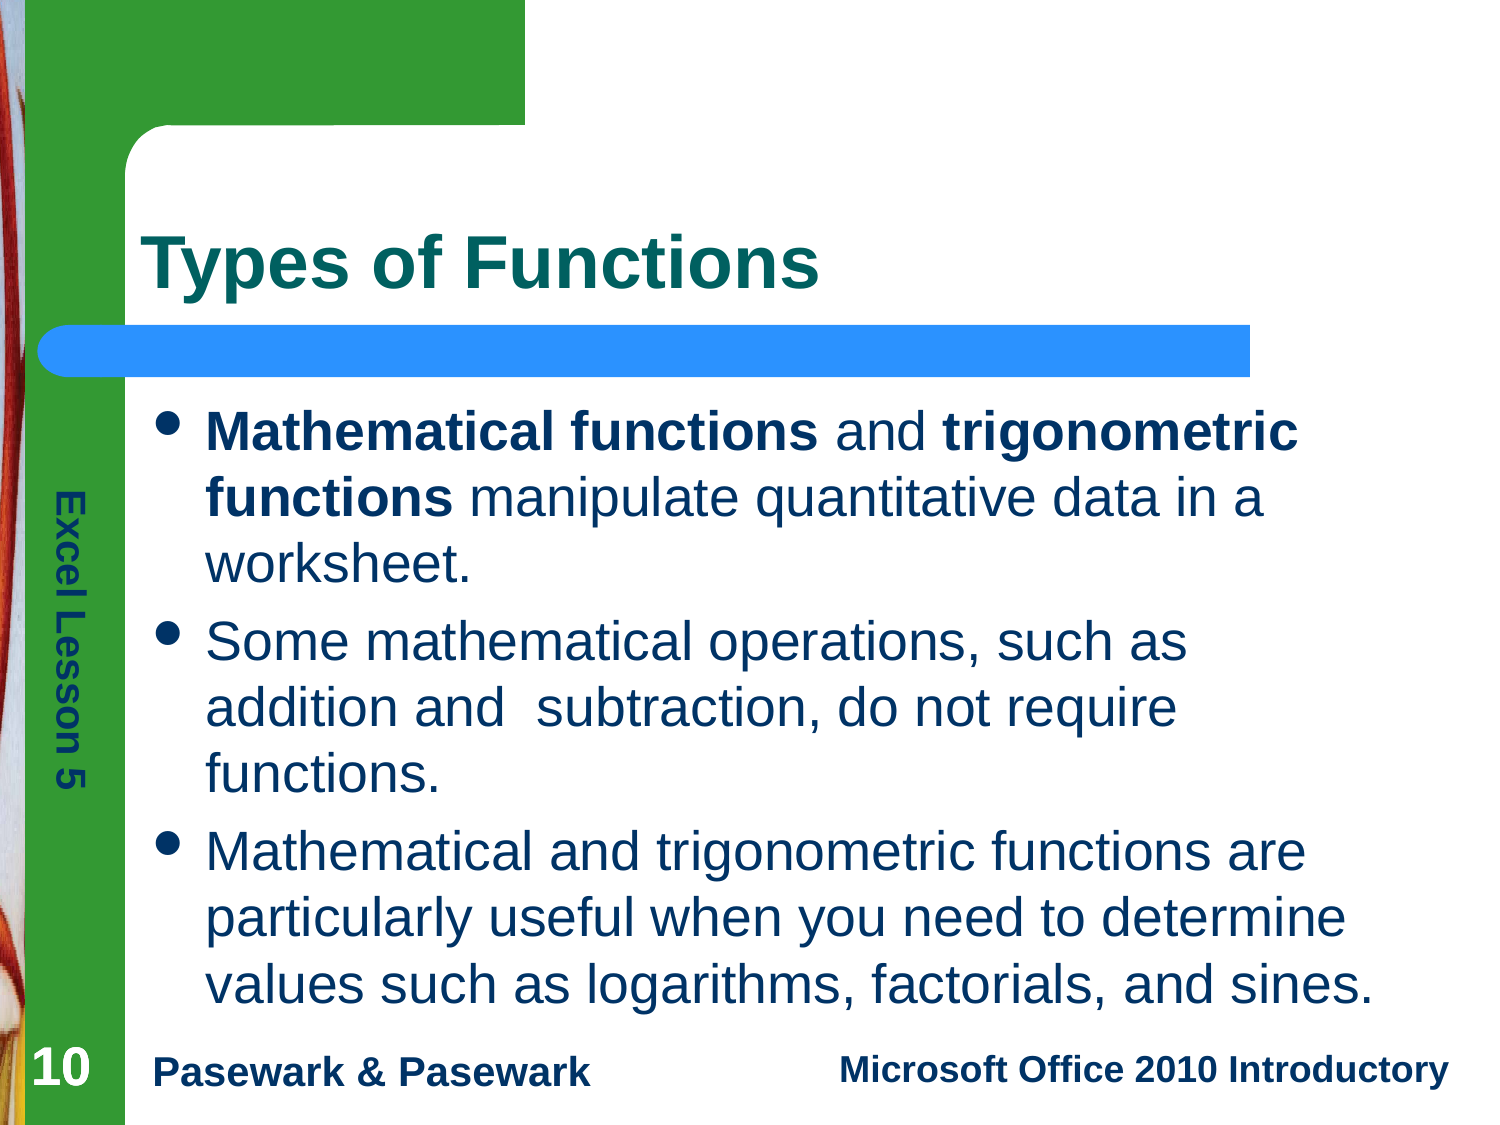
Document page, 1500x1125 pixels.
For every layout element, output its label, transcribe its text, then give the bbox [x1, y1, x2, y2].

text_box 10 [13, 1023, 111, 1105]
list Mathematical functions and trigonometric functions manipulate quantitative data in a worksheet. Some mathematical operations, such as addition and subtraction, do not require functions. Mathematical and trigonometric functions are particularly useful when you need to determine values such as logarithms, factorials, and sines. [137, 387, 1400, 1076]
picture [0, 0, 25, 1125]
title Types of Functions [124, 124, 1426, 313]
